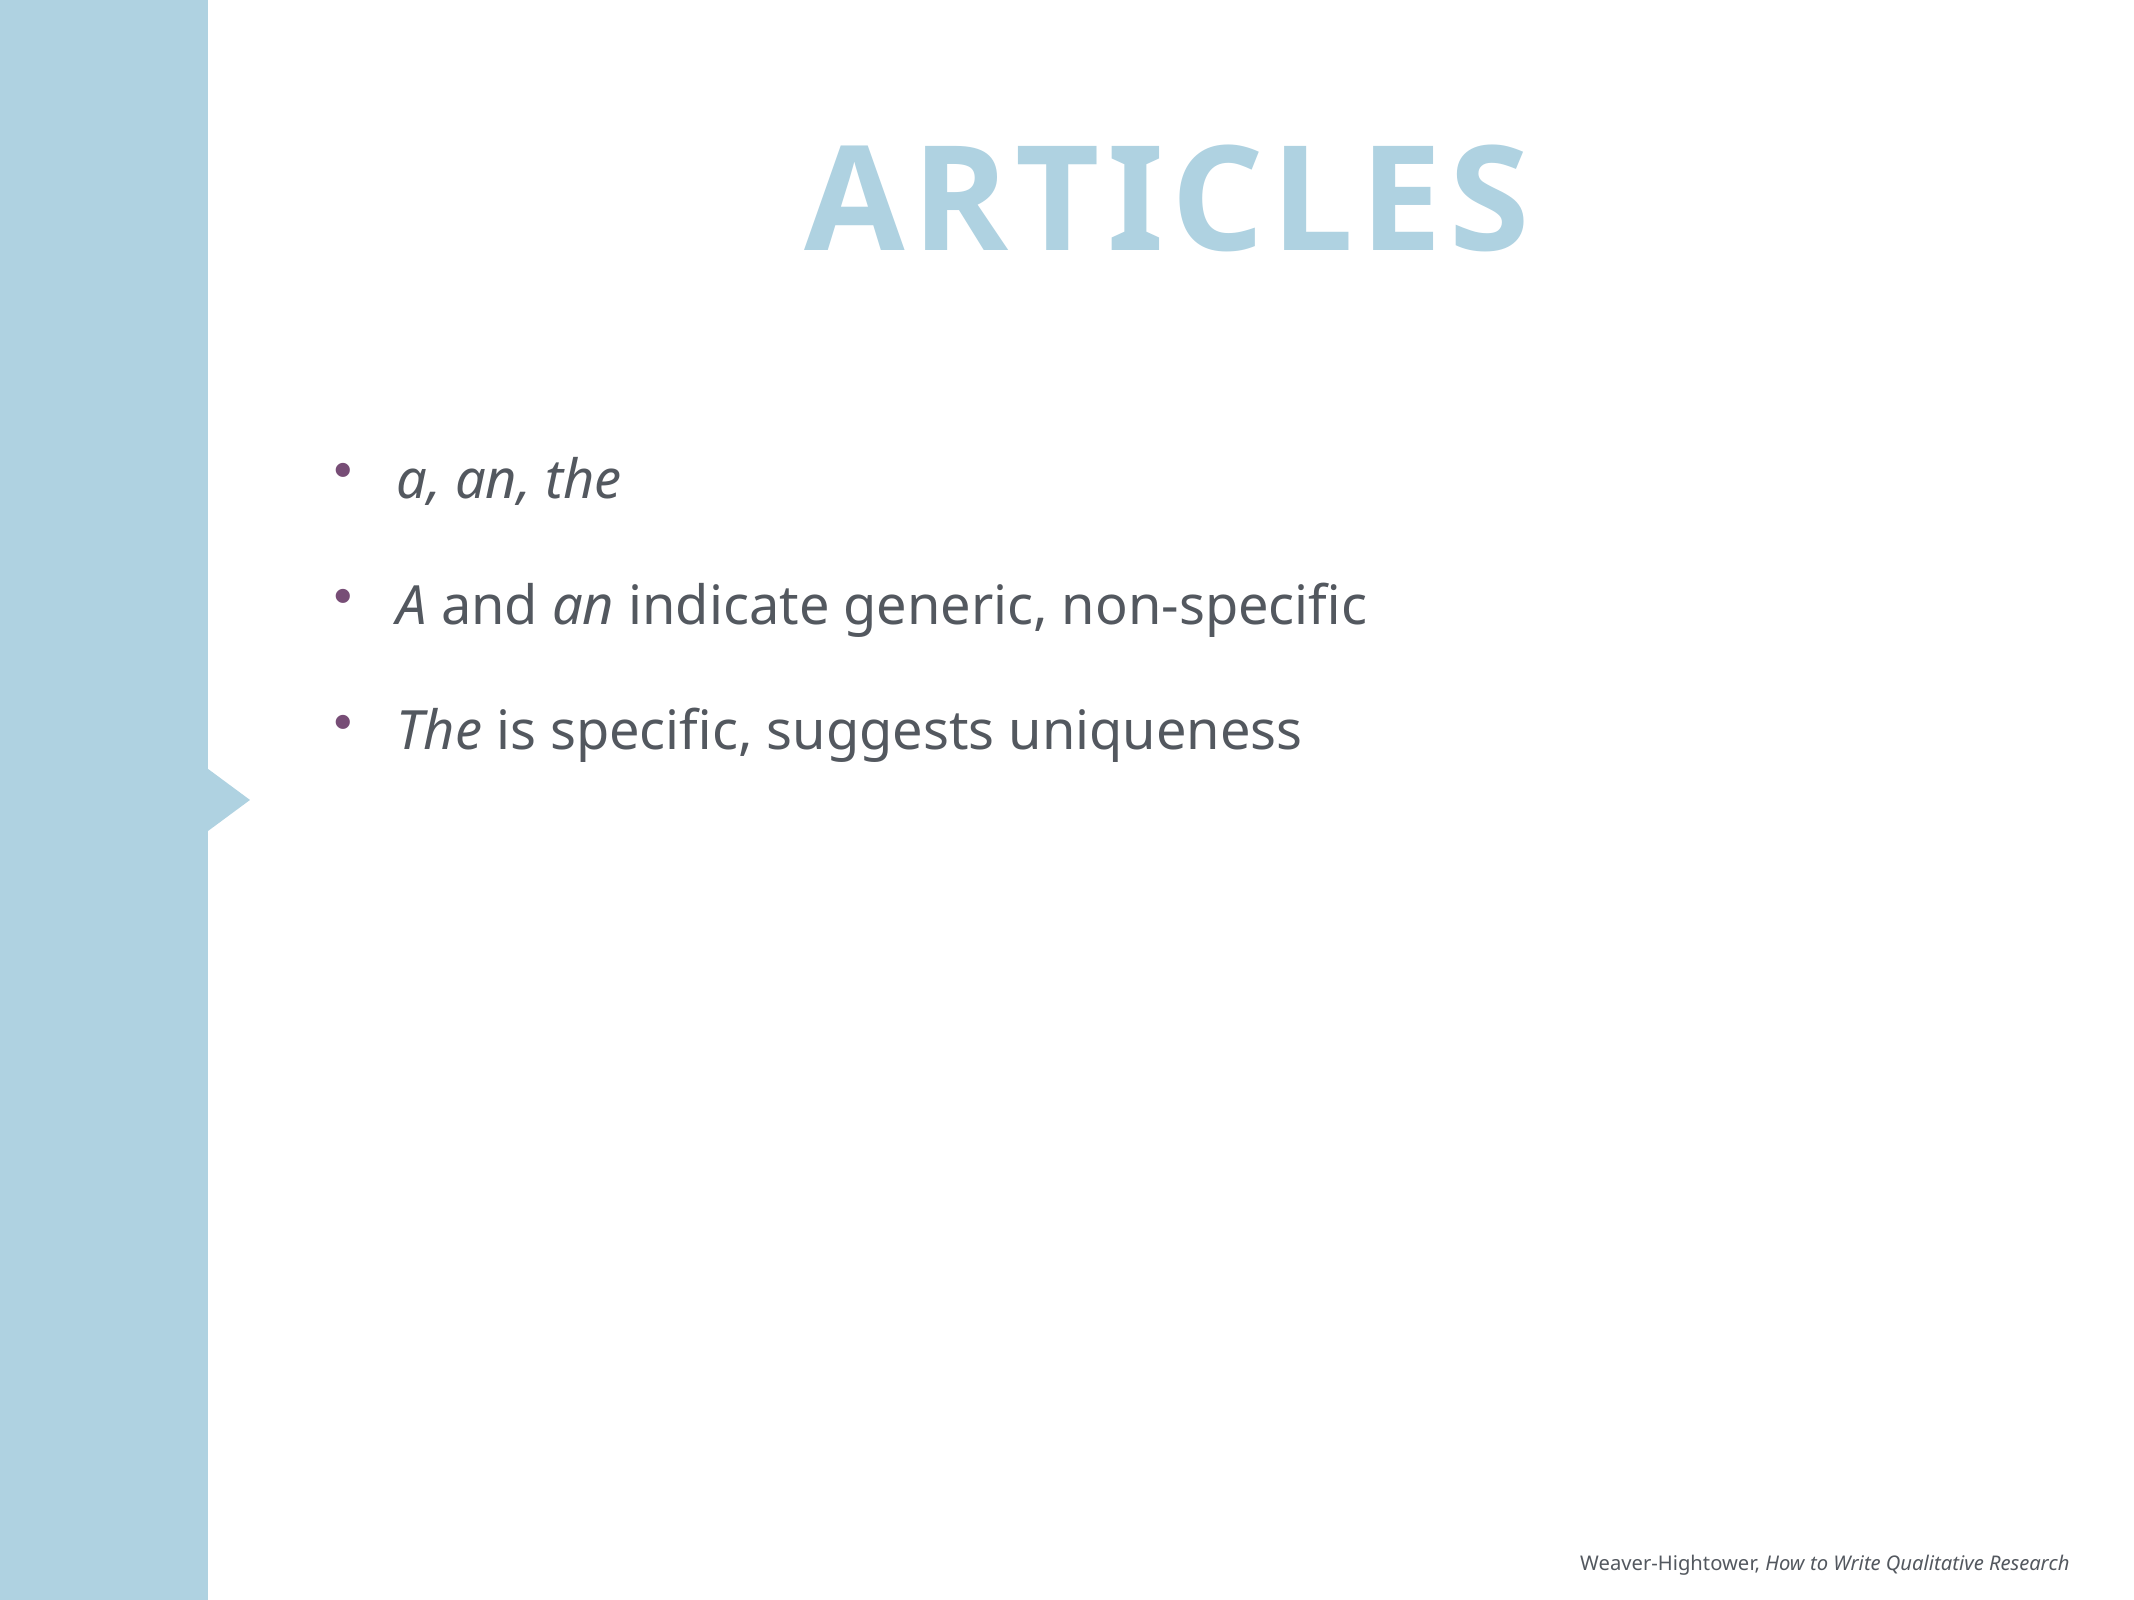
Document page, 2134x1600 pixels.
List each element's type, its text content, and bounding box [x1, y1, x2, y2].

list a, an, the A and an indicate generic, non-specific The is specific, suggests uniqueness [333, 437, 2002, 1386]
title Articles [333, 103, 2002, 314]
